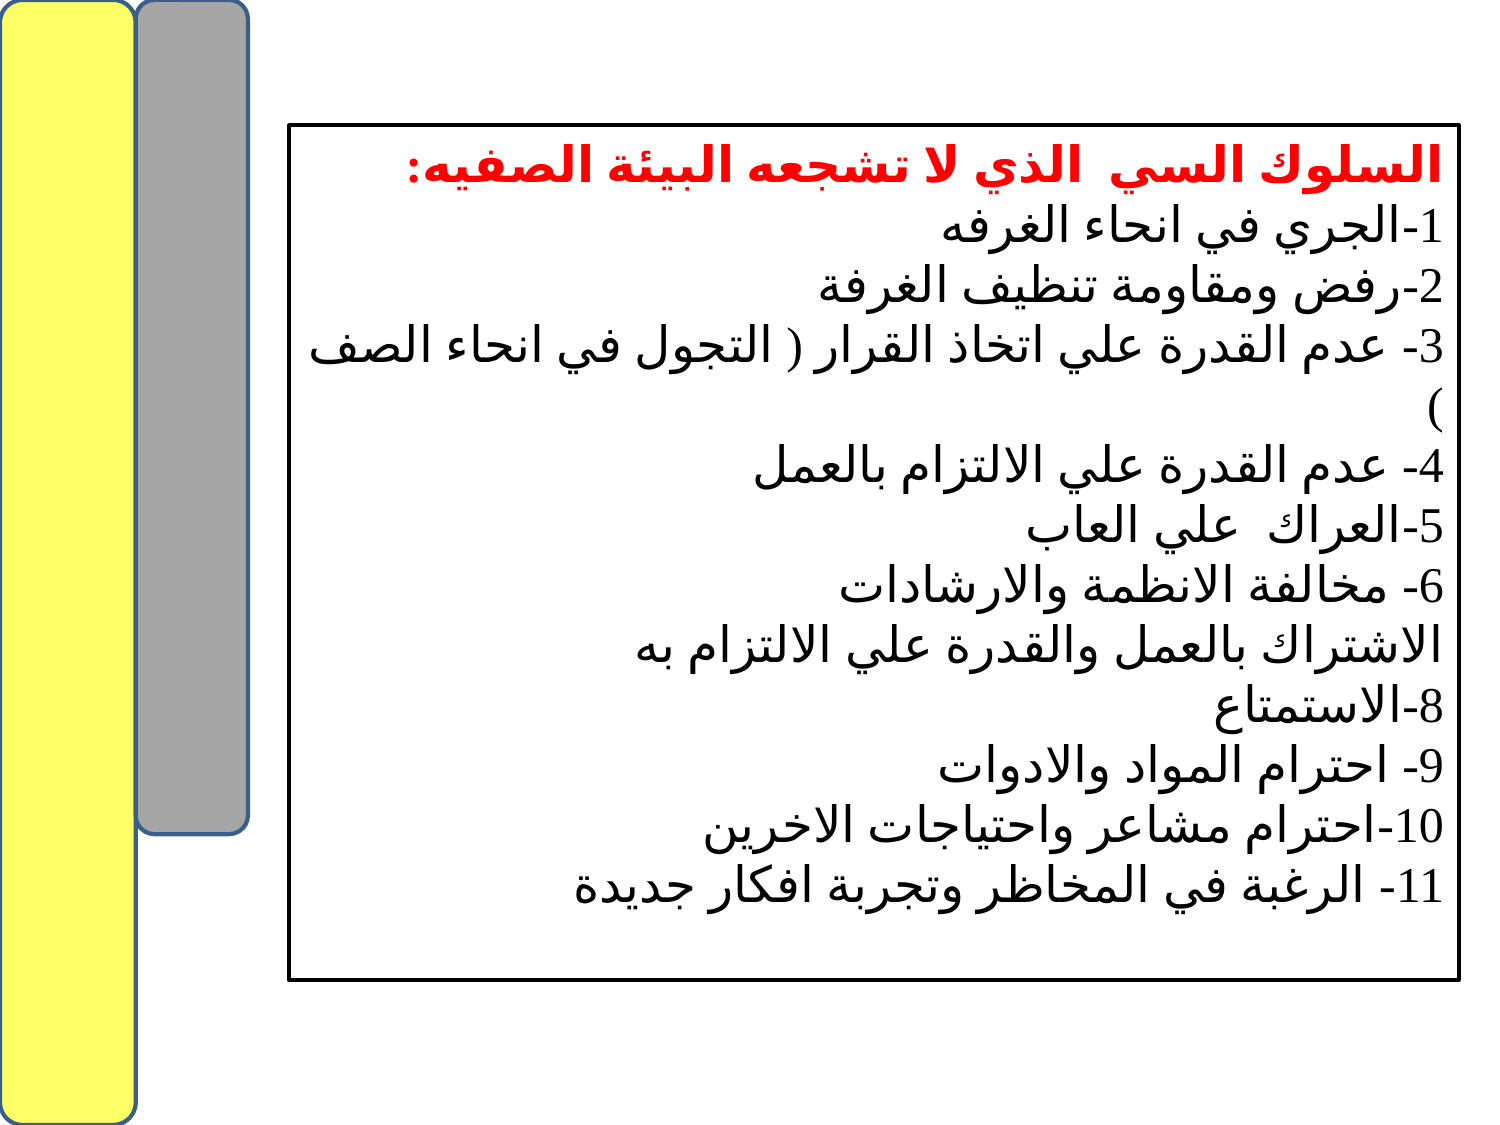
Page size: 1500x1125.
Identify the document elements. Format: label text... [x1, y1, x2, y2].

text_box [133, 0, 251, 837]
text_box [0, 0, 138, 1125]
text_box السلوك السي الذي لا تشجعه البيئة الصفيه: 1-الجري في انحاء الغرفه 2-رفض ومقاومة تنظيف الغرفة 3- عدم القدرة علي اتخاذ القرار ( التجول في انحاء الصف ) 4- عدم القدرة علي الالتزام بالعمل 5-العراك علي العاب 6- مخالفة الانظمة والارشادات الاشتراك بالعمل والقدرة علي الالتزام به 8-الاستمتاع 9- احترام المواد والادوات 10-احترام مشاعر واحتياجات الاخرين 11- الرغبة في المخاظر وتجربة افكار جديدة [287, 123, 1461, 982]
